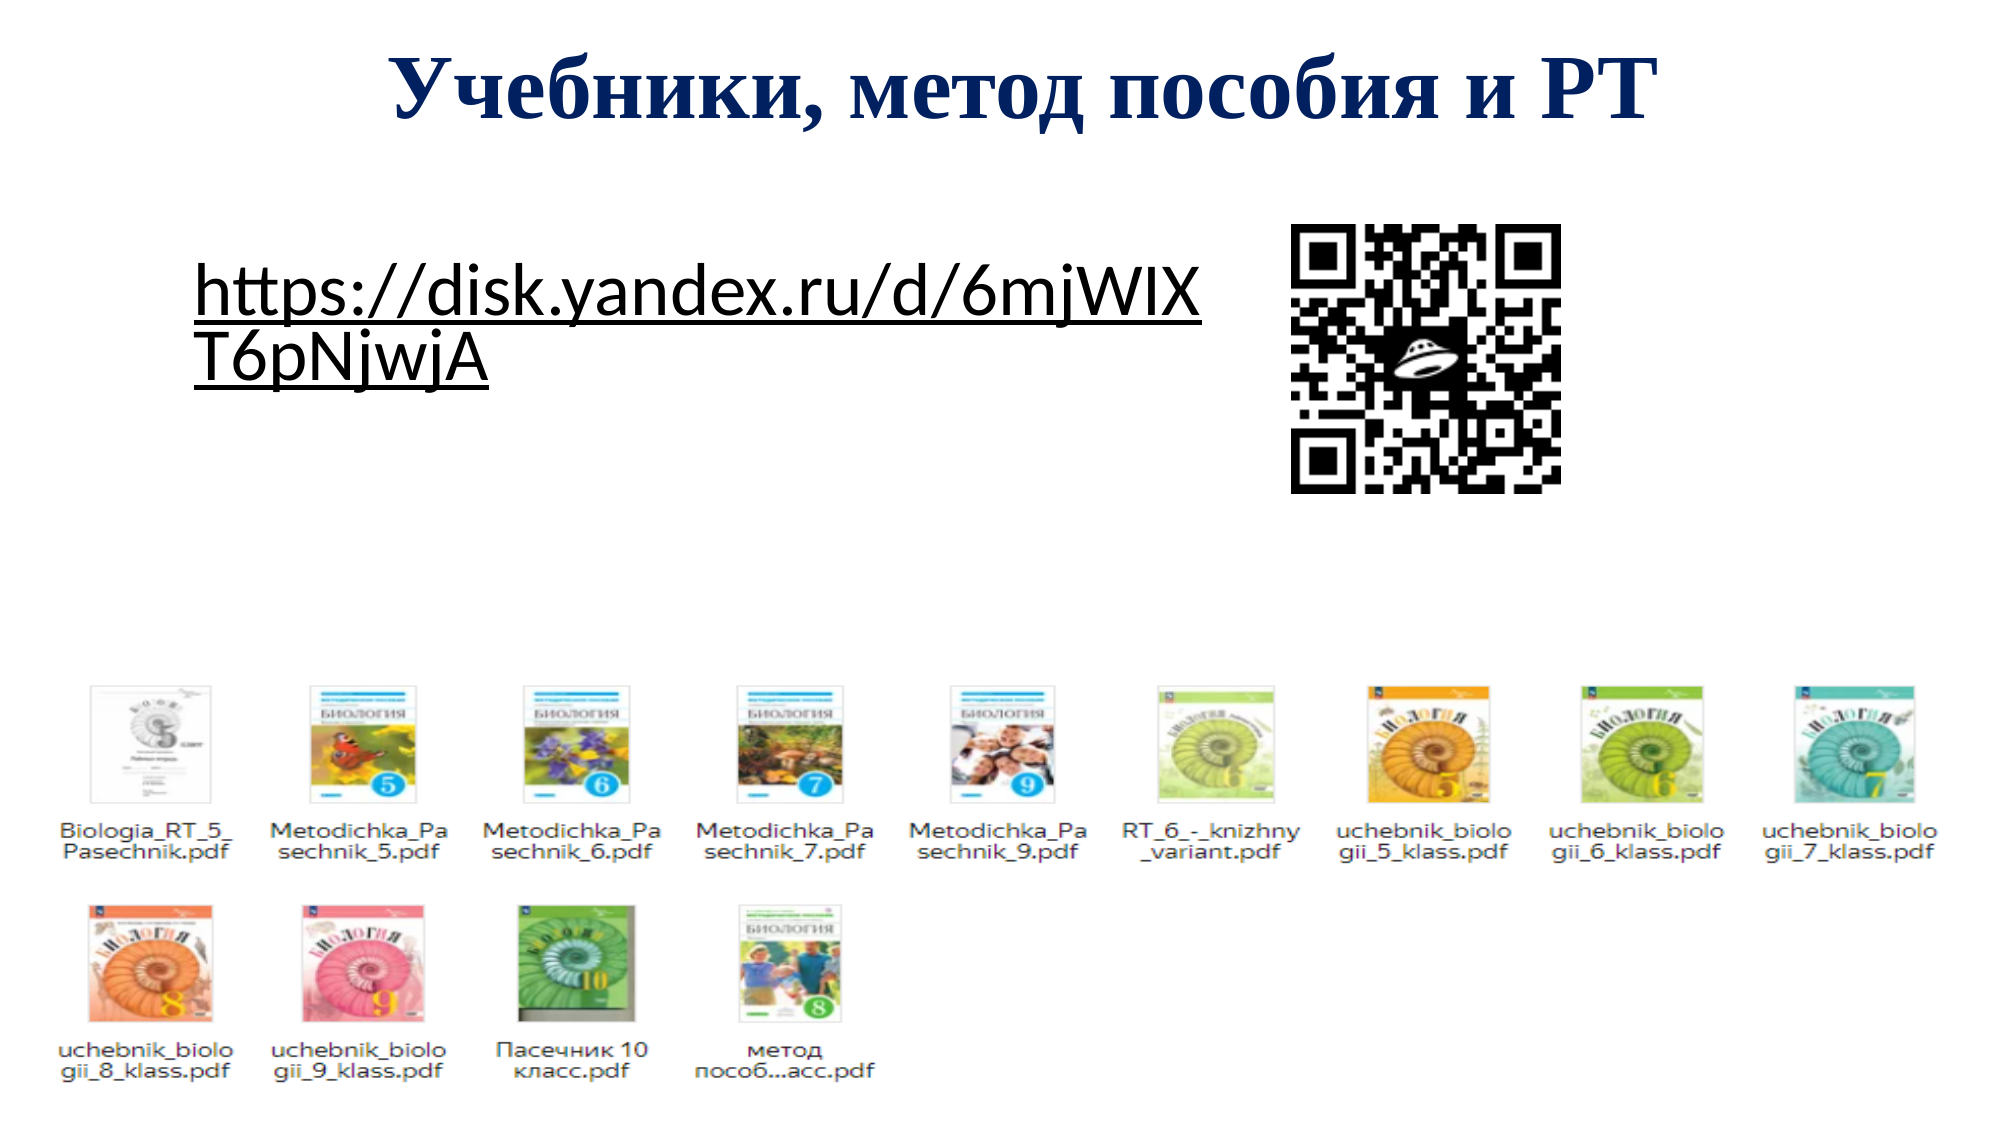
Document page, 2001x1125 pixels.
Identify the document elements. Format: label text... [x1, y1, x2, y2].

text_box Учебники, метод пособия и РТ [346, 21, 1700, 157]
picture [1291, 224, 1561, 494]
text_box https://disk.yandex.ru/d/6mjWIXT6pNjwjA [178, 243, 1248, 452]
picture [17, 650, 1961, 1106]
